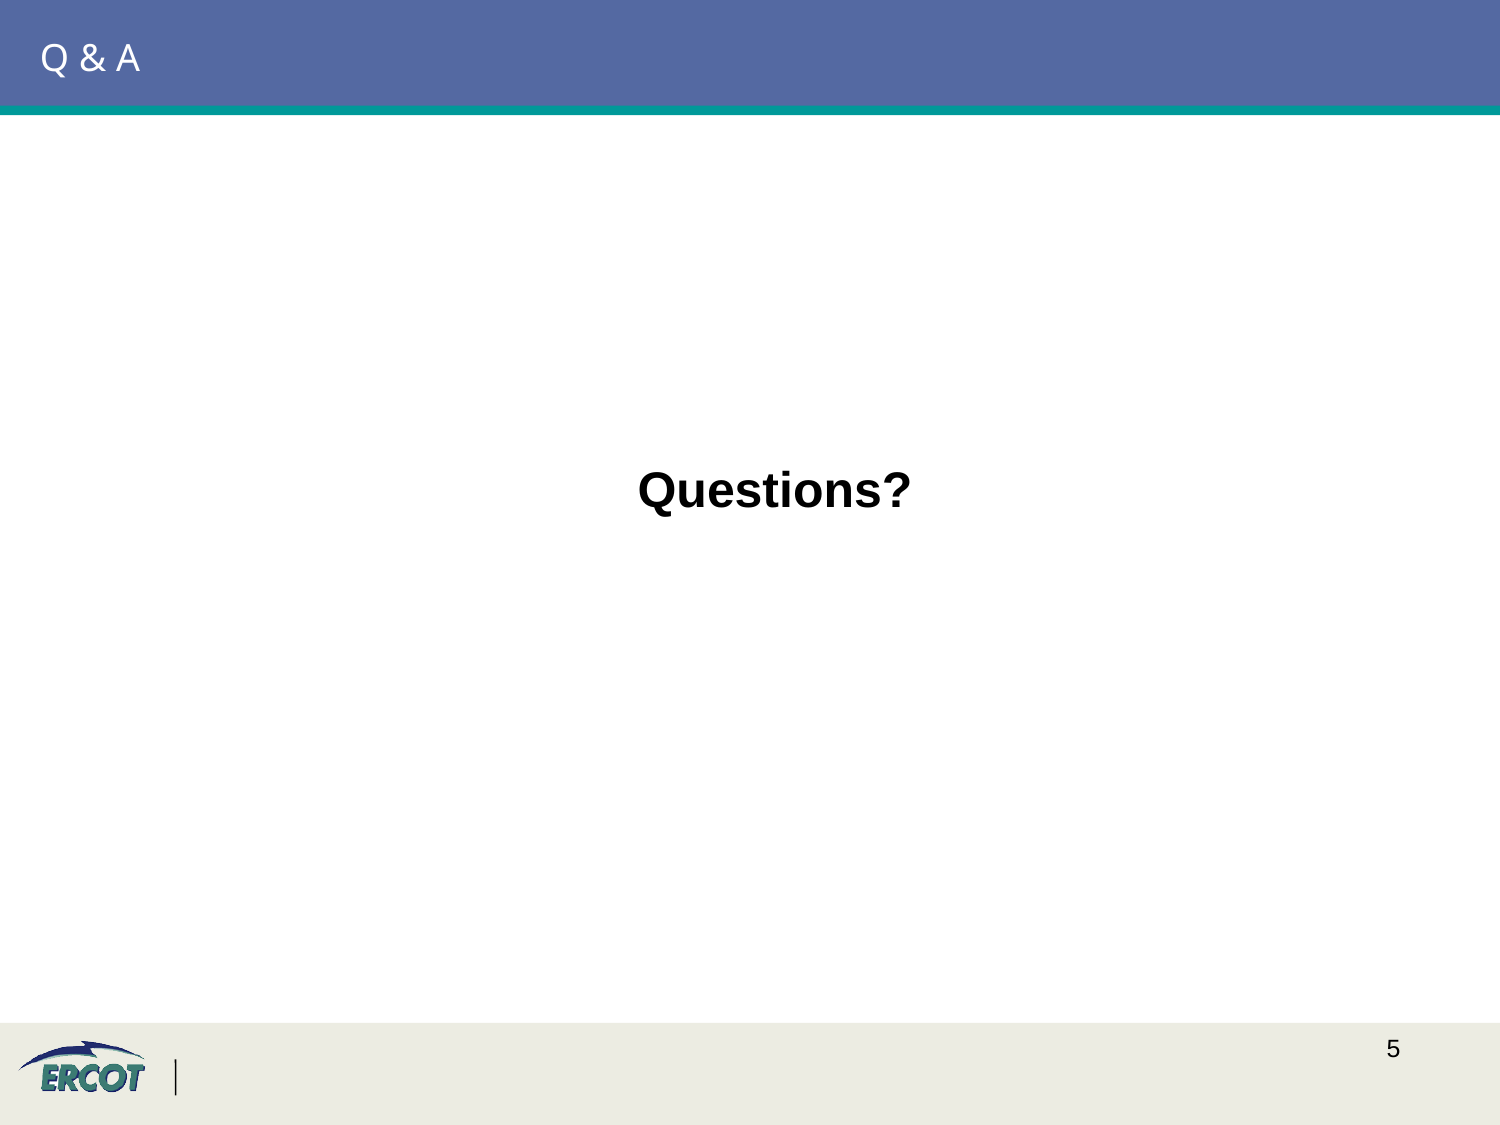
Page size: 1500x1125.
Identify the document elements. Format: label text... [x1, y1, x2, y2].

title Q & A [24, 0, 1013, 113]
list Questions? [99, 450, 1450, 963]
picture [10, 1031, 151, 1111]
